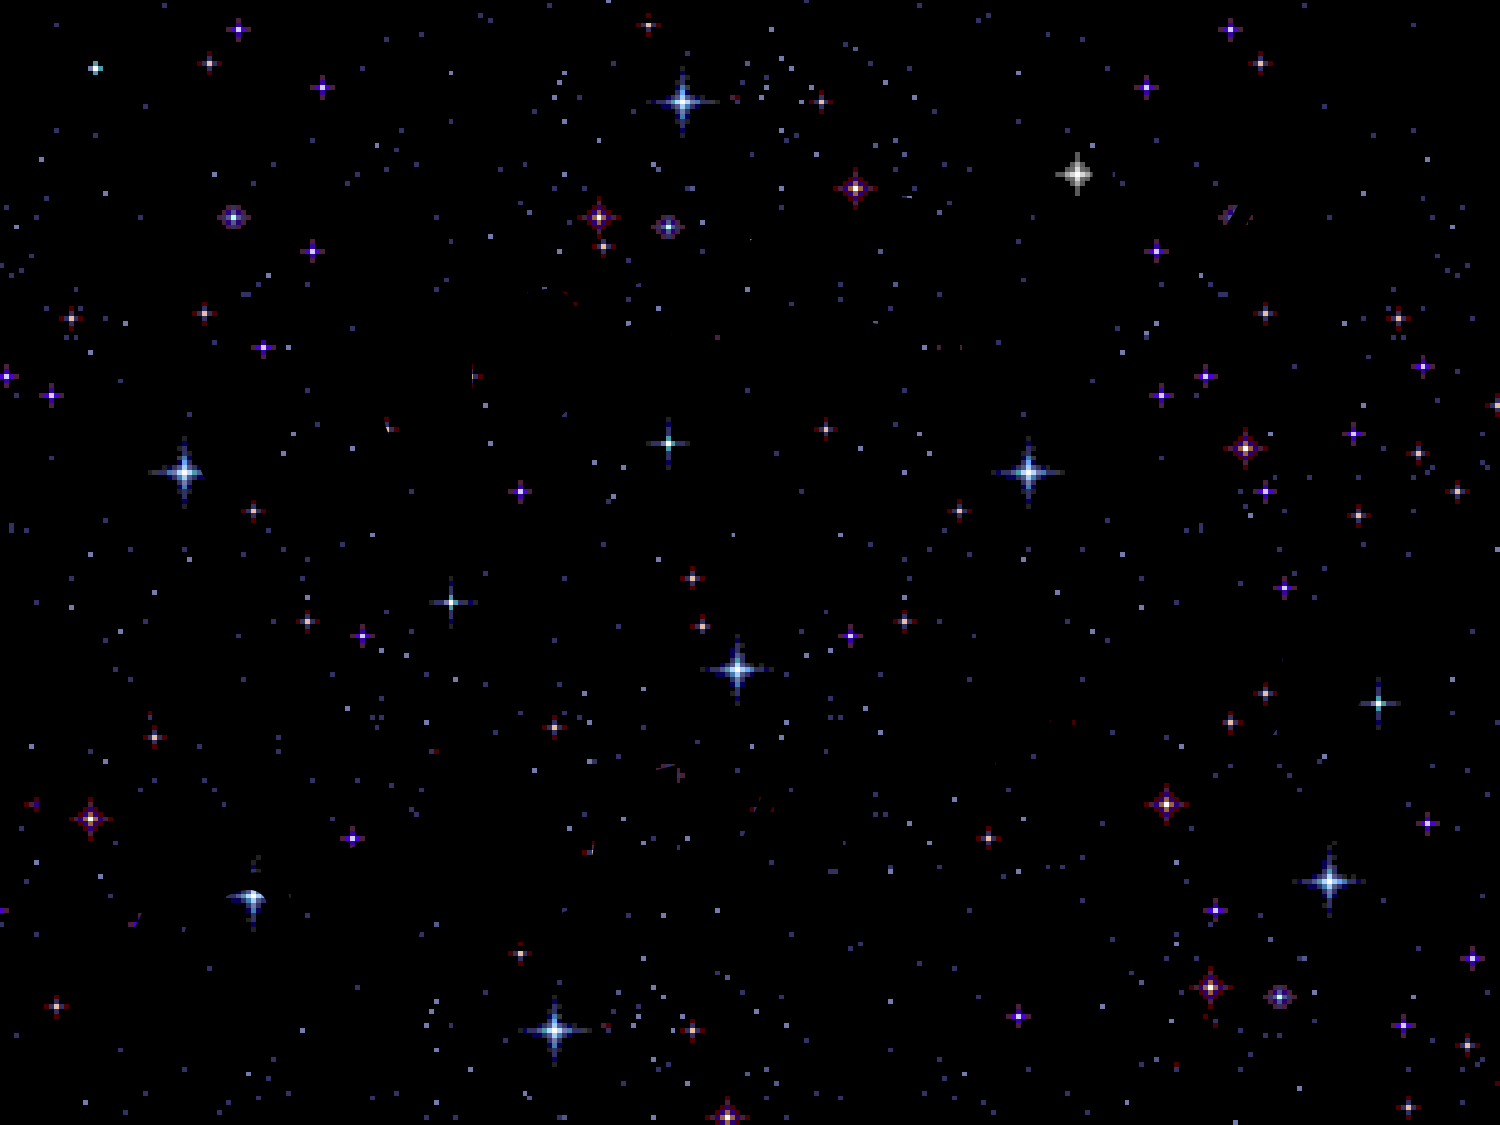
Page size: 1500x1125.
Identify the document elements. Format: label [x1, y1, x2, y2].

list [0, 0, 1500, 1125]
